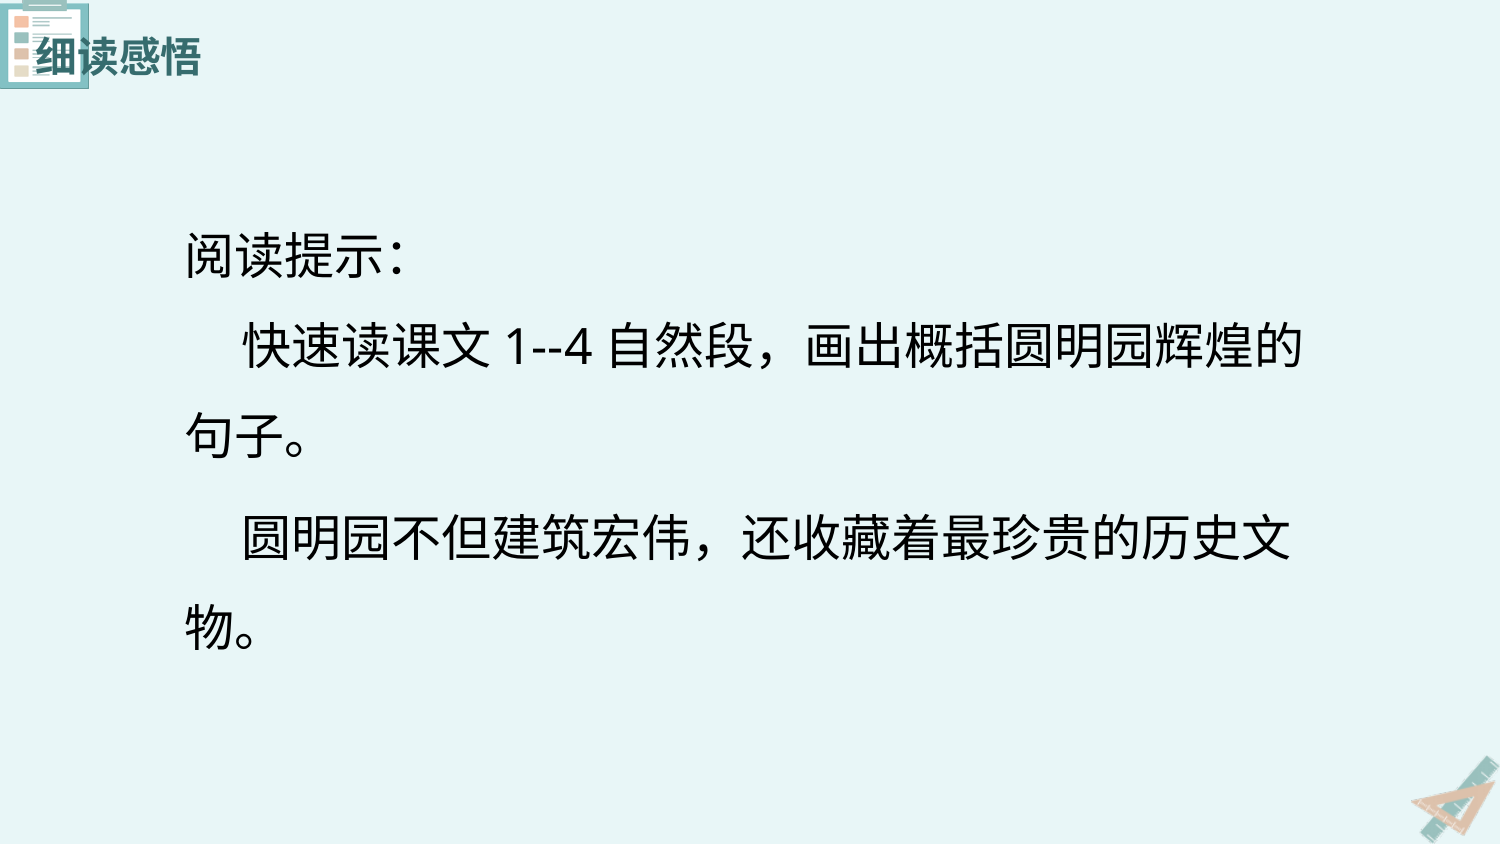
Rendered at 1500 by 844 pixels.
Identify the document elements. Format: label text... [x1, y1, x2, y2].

text_box 阅读提示： 快速读课文1--4自然段，画出概括圆明园辉煌的句子。 [173, 218, 1327, 470]
text_box 细读感悟 [89, 25, 261, 87]
picture [0, 0, 89, 89]
text_box 圆明园不但建筑宏伟，还收藏着最珍贵的历史文物。 [173, 470, 1307, 662]
picture [1411, 755, 1500, 844]
